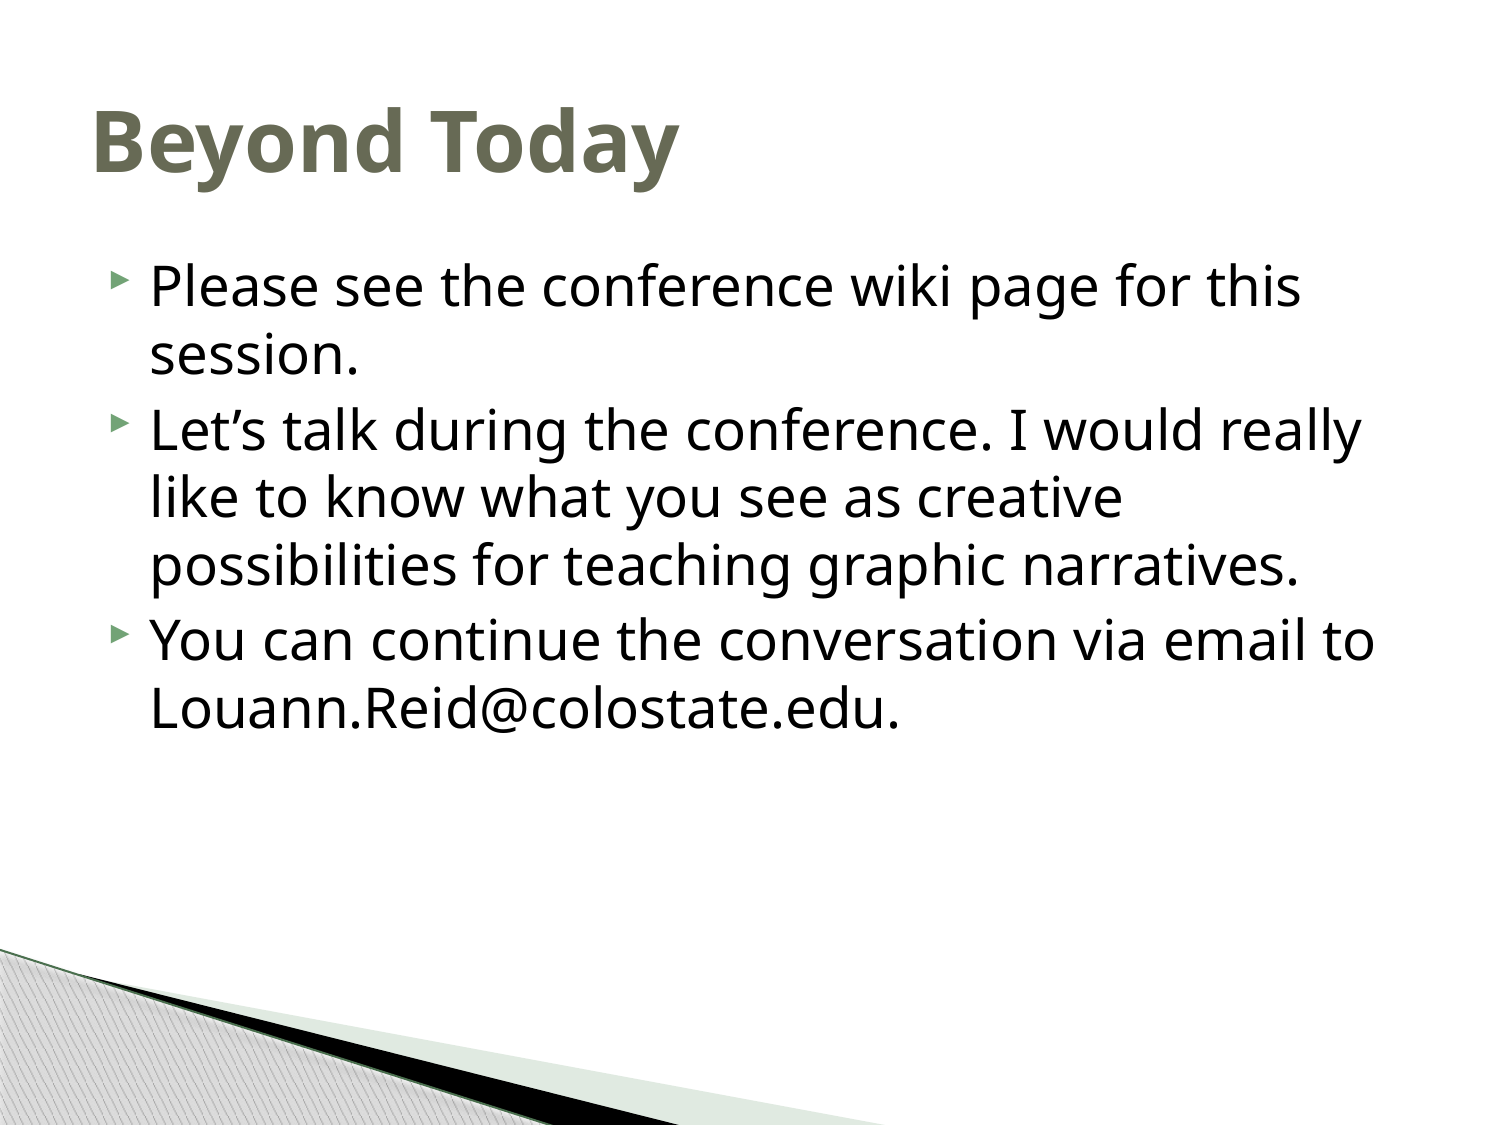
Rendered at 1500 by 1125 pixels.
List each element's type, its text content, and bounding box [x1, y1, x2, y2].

title Beyond Today [75, 45, 1425, 233]
list Please see the conference wiki page for this session. Let’s talk during the conference. I would really like to know what you see as creative possibilities for teaching graphic narratives. You can continue the conversation via email to Louann.Reid@colostate.edu. [75, 243, 1425, 986]
